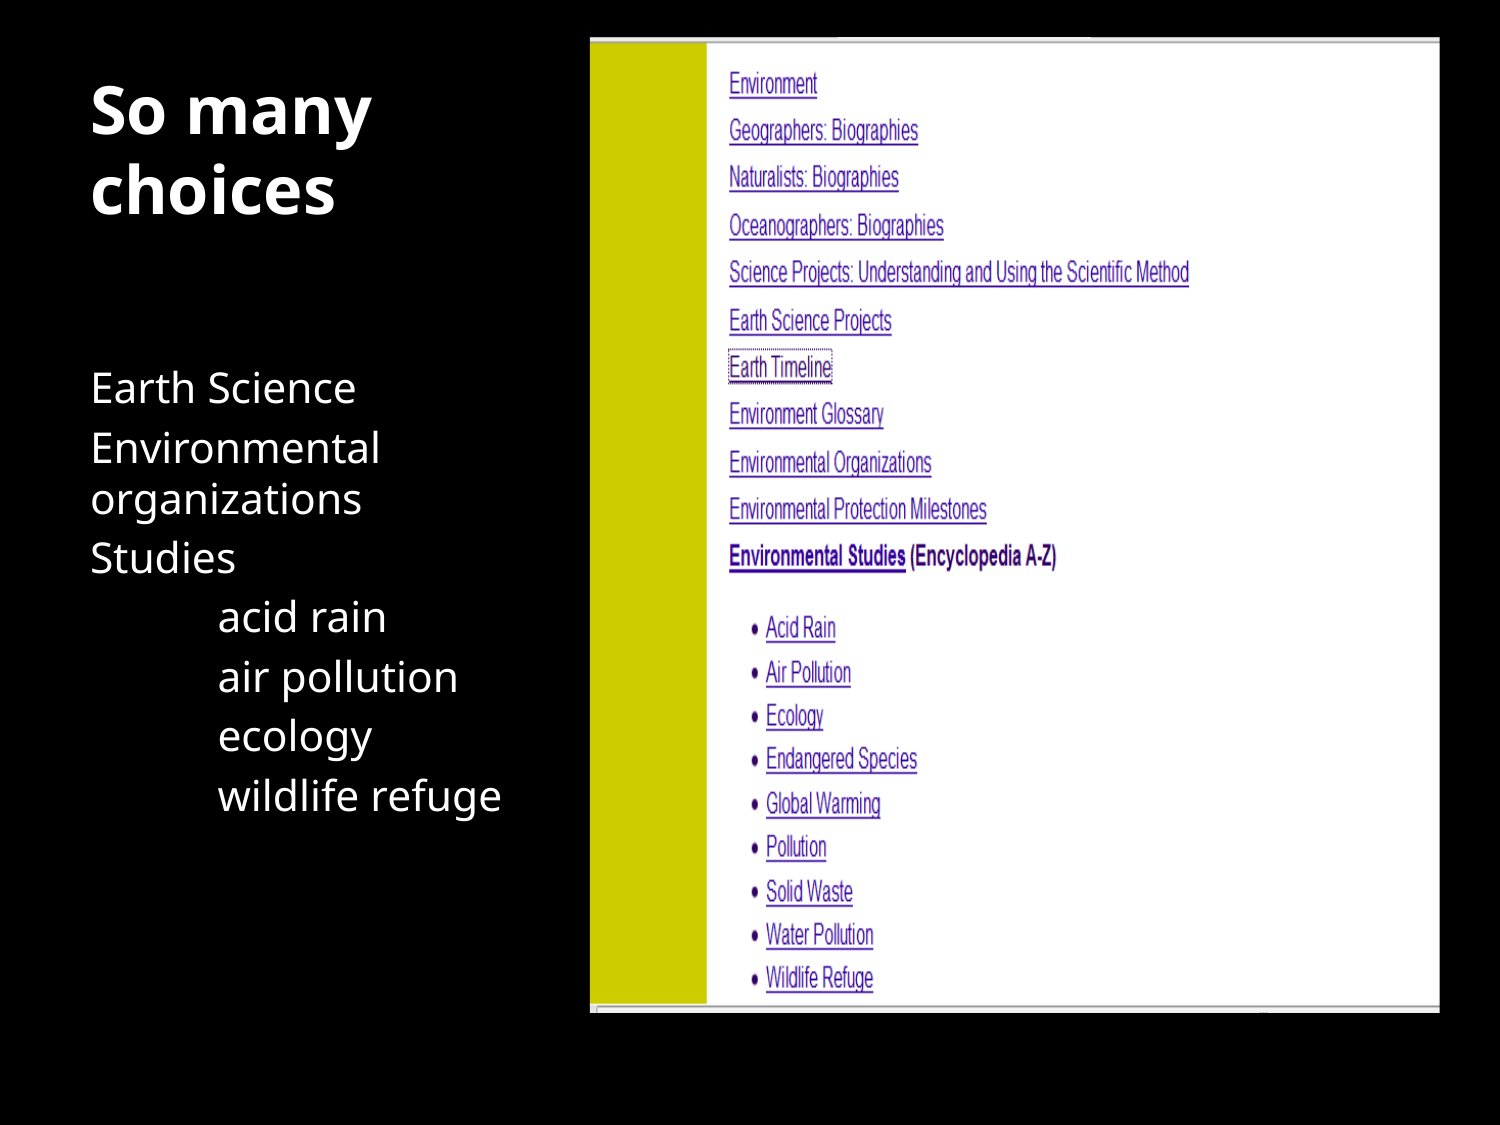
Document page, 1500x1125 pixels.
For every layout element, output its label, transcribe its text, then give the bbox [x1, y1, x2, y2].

picture [589, 37, 1440, 1013]
title So many choices [75, 44, 569, 235]
list Earth Science Environmental organizations Studies acid rain air pollution ecology wildlife refuge [75, 235, 569, 1005]
